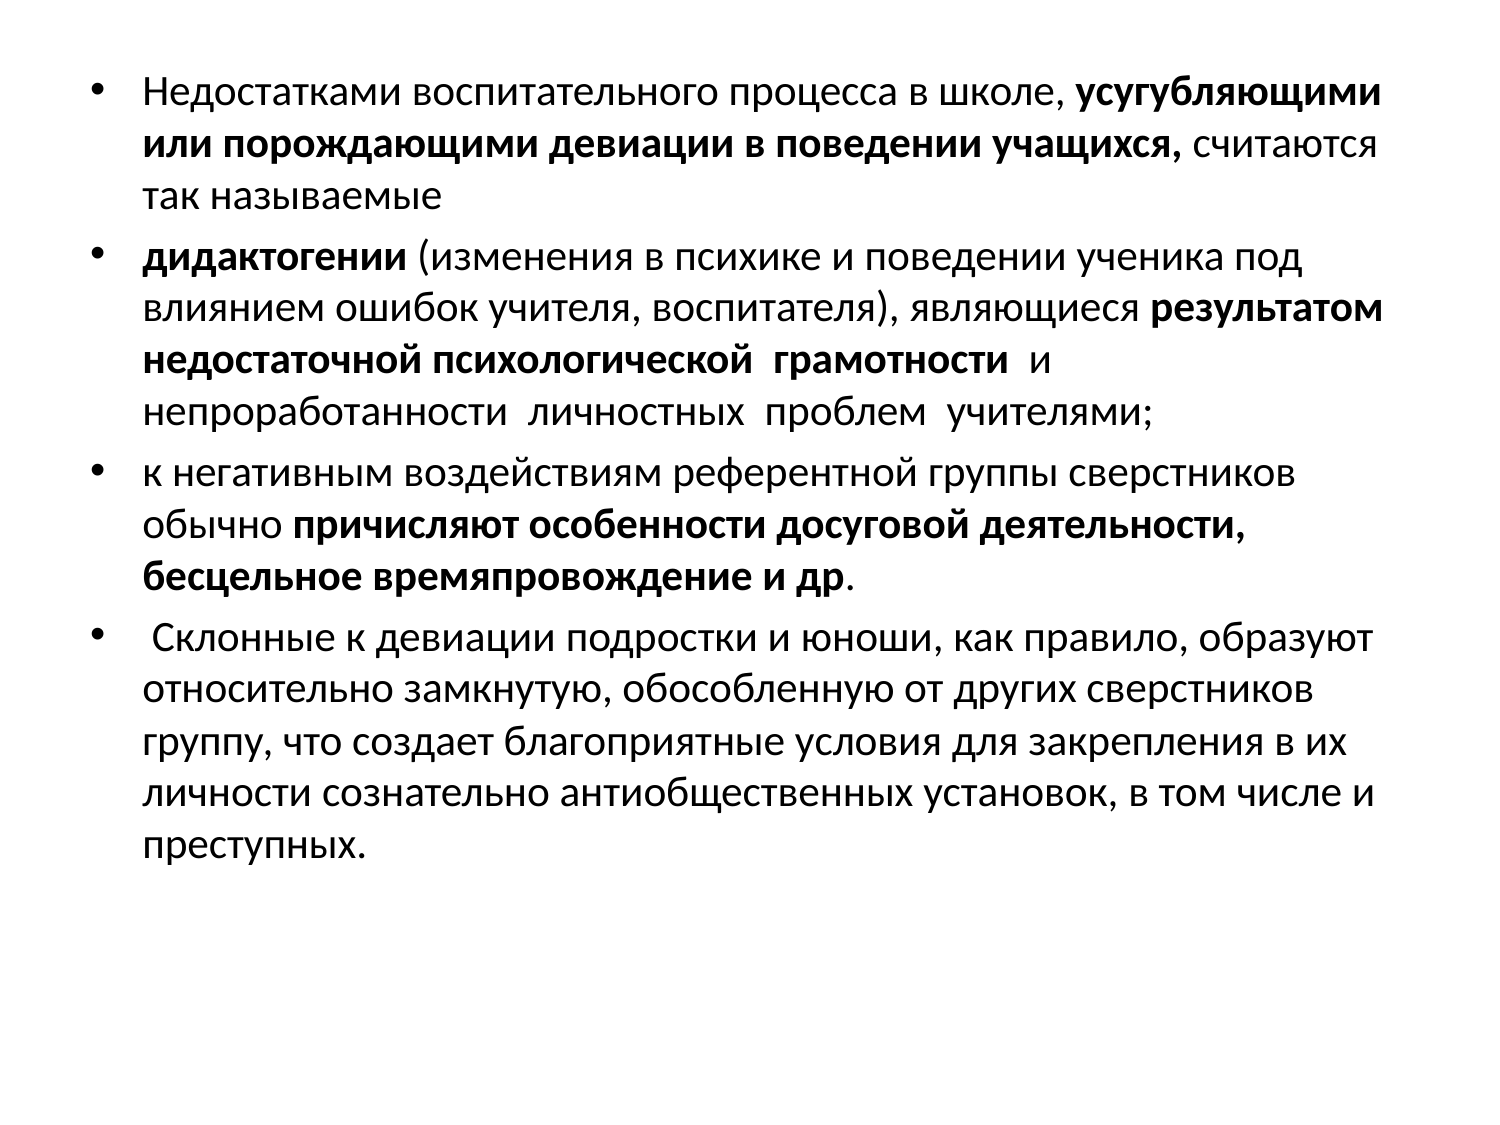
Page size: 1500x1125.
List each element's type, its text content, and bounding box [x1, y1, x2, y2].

list Недостатками воспитательного процесса в школе, усугубляющими или порождающими девиации в поведении учащихся, считаются так называемые дидактогении (изменения в психике и поведении ученика под влиянием ошибок учителя, воспитателя), являющиеся результатом недостаточной психологической грамотности и непроработанности личностных проблем учителями; к негативным воздействиям референтной группы сверстников обычно причисляют особенности досуговой деятельности, бесцельное времяпровождение и др. Склонные к девиации подростки и юноши, как правило, образуют относительно замкнутую, обособленную от других сверстников группу, что создает благоприятные условия для закрепления в их личности сознательно антиобщественных установок, в том числе и преступных. [75, 54, 1425, 882]
